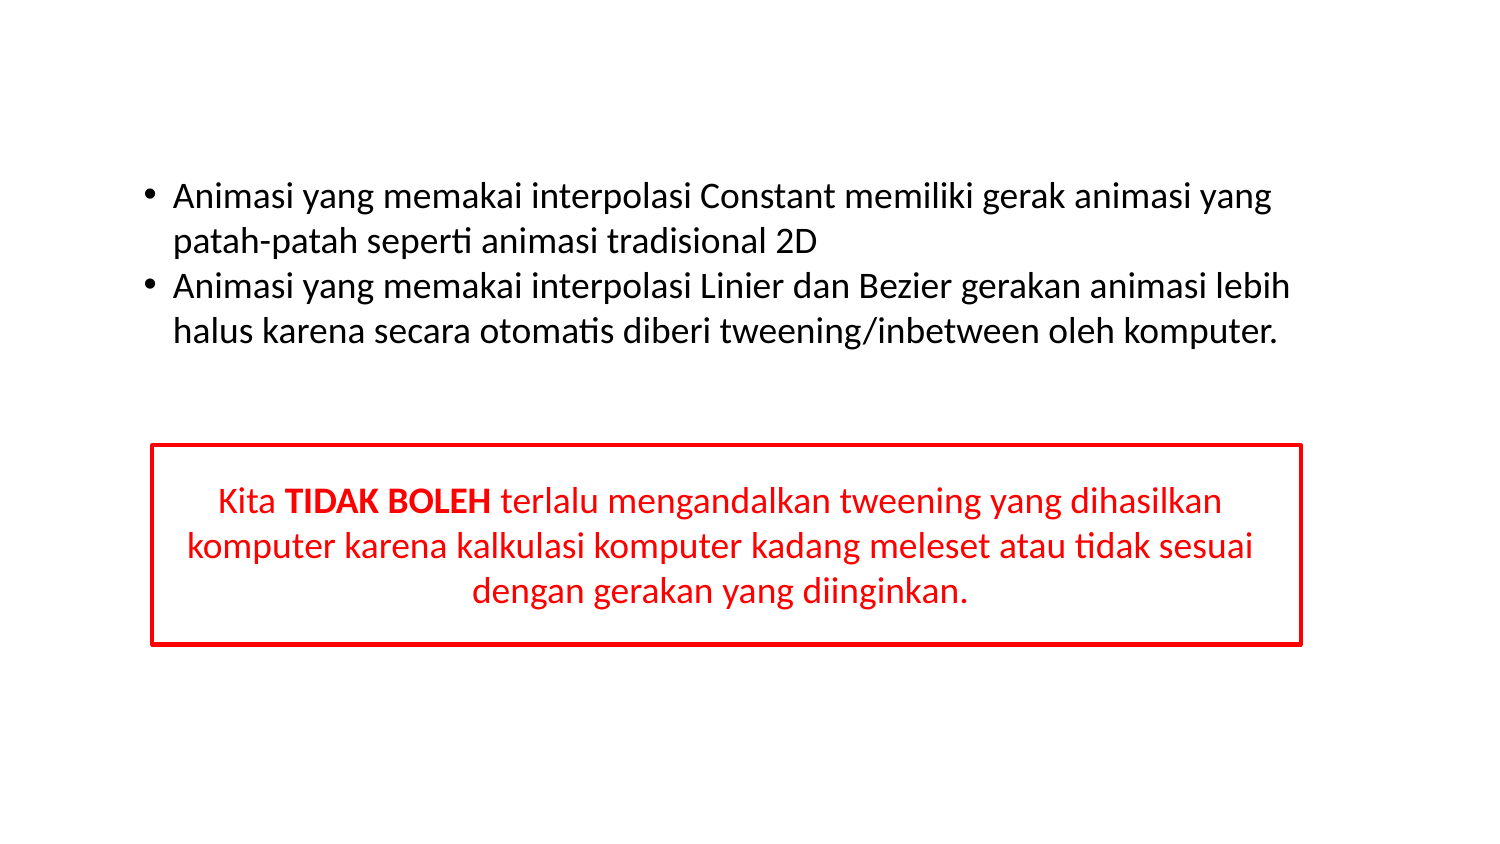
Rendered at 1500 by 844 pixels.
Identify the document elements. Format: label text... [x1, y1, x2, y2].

text_box Animasi yang memakai interpolasi Constant memiliki gerak animasi yang patah-patah seperti animasi tradisional 2D Animasi yang memakai interpolasi Linier dan Bezier gerakan animasi lebih halus karena secara otomatis diberi tweening/inbetween oleh komputer. [128, 163, 1383, 359]
text_box [150, 443, 1303, 647]
